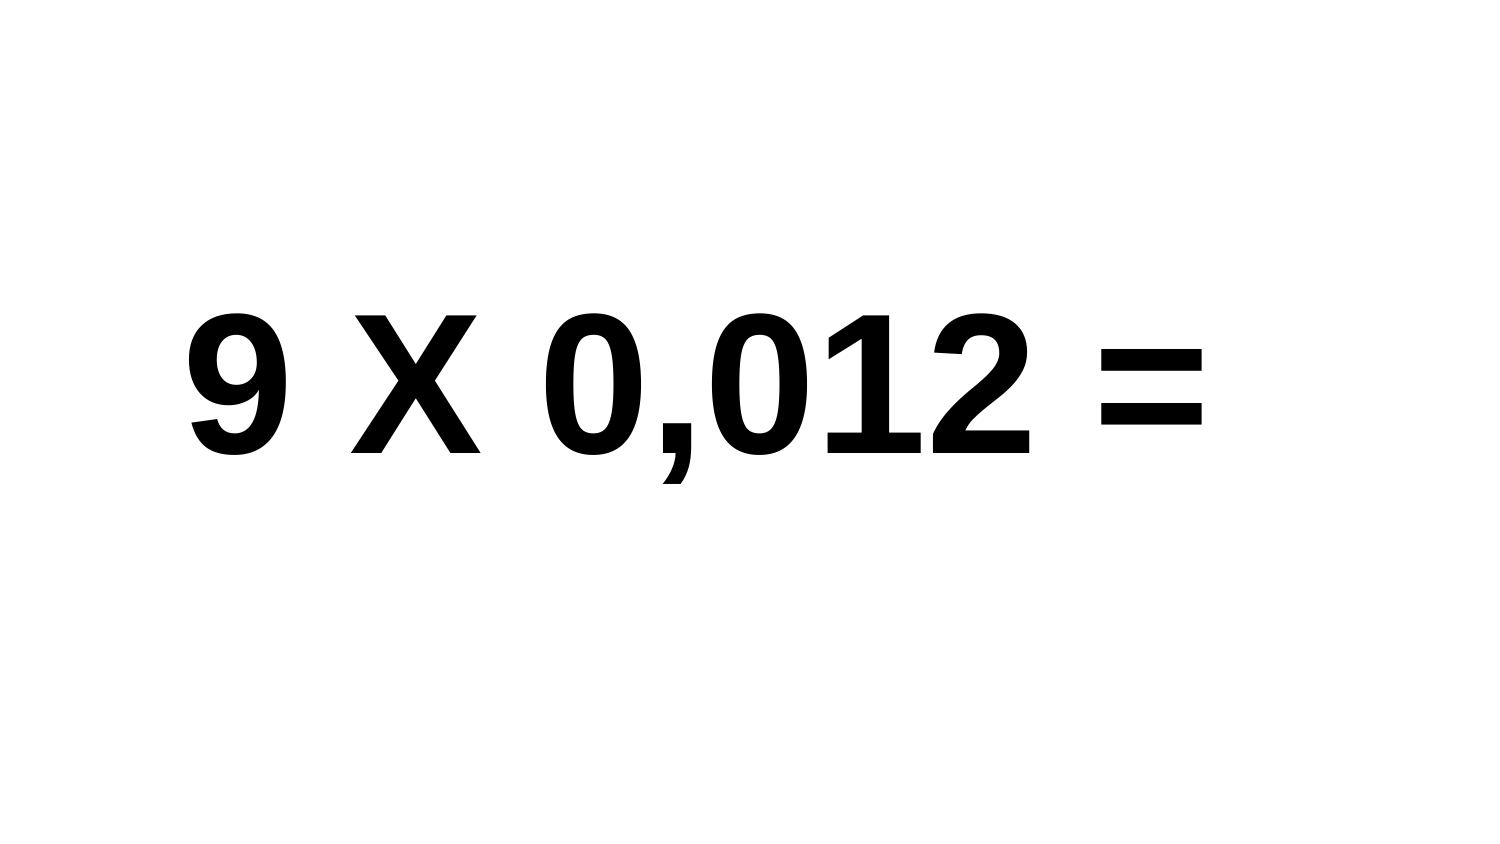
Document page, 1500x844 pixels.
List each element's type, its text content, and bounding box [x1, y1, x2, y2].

text_box 9 X 0,012 = [112, 318, 1388, 509]
